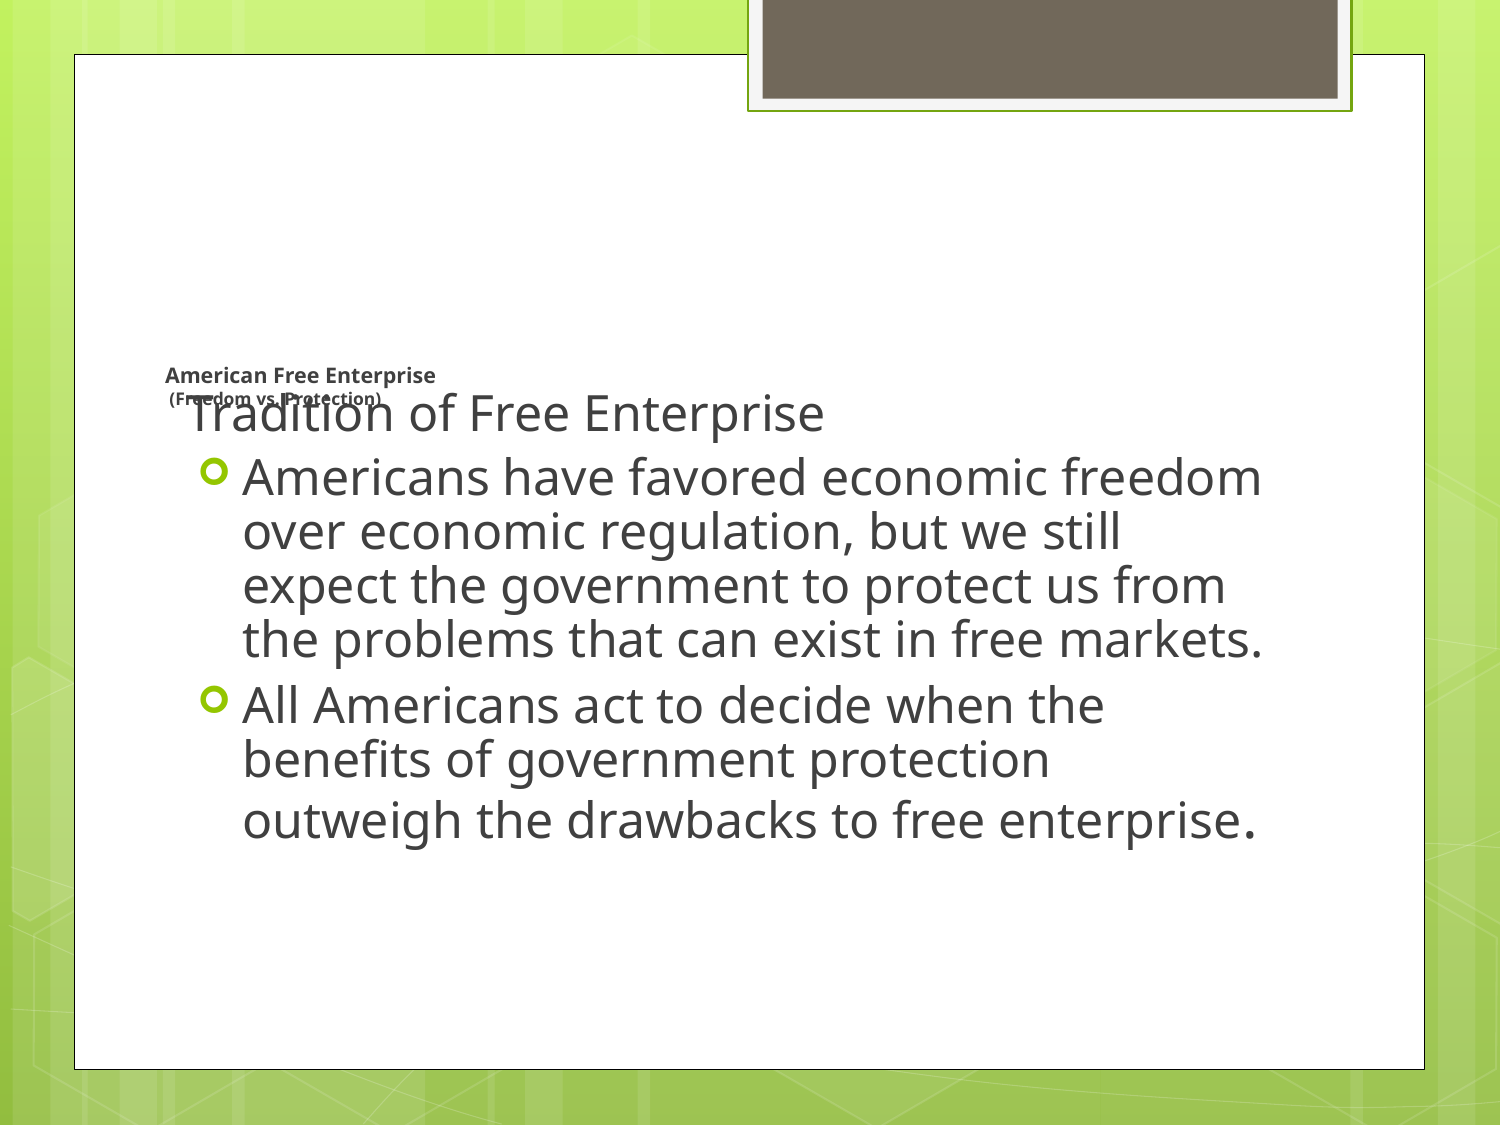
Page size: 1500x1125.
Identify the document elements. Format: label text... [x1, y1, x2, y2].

list Tradition of Free Enterprise Americans have favored economic freedom over economic regulation, but we still expect the government to protect us from the problems that can exist in free markets. All Americans act to decide when the benefits of government protection outweigh the drawbacks to free enterprise. [171, 381, 1283, 957]
title American Free Enterprise (Freedom vs. Protection) [150, 249, 1303, 438]
